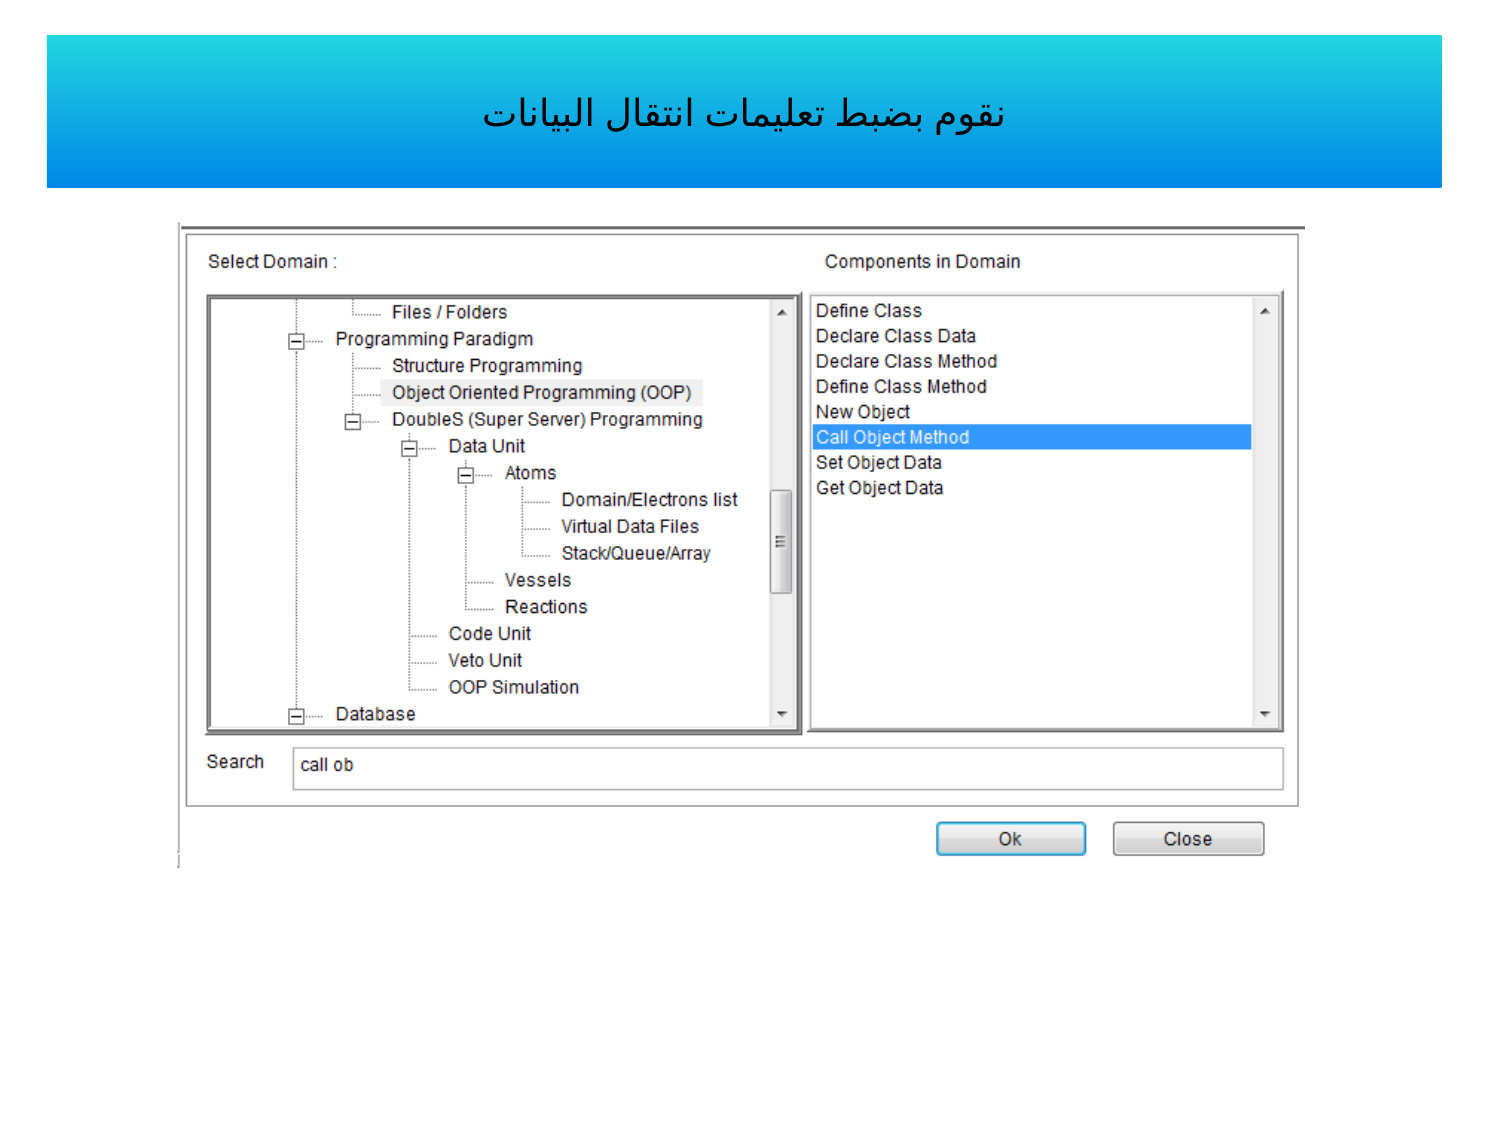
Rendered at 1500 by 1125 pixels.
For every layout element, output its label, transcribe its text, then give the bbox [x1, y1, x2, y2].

title نقوم بضبط تعليمات انتقال البيانات [46, 35, 1442, 188]
picture [177, 222, 1305, 868]
